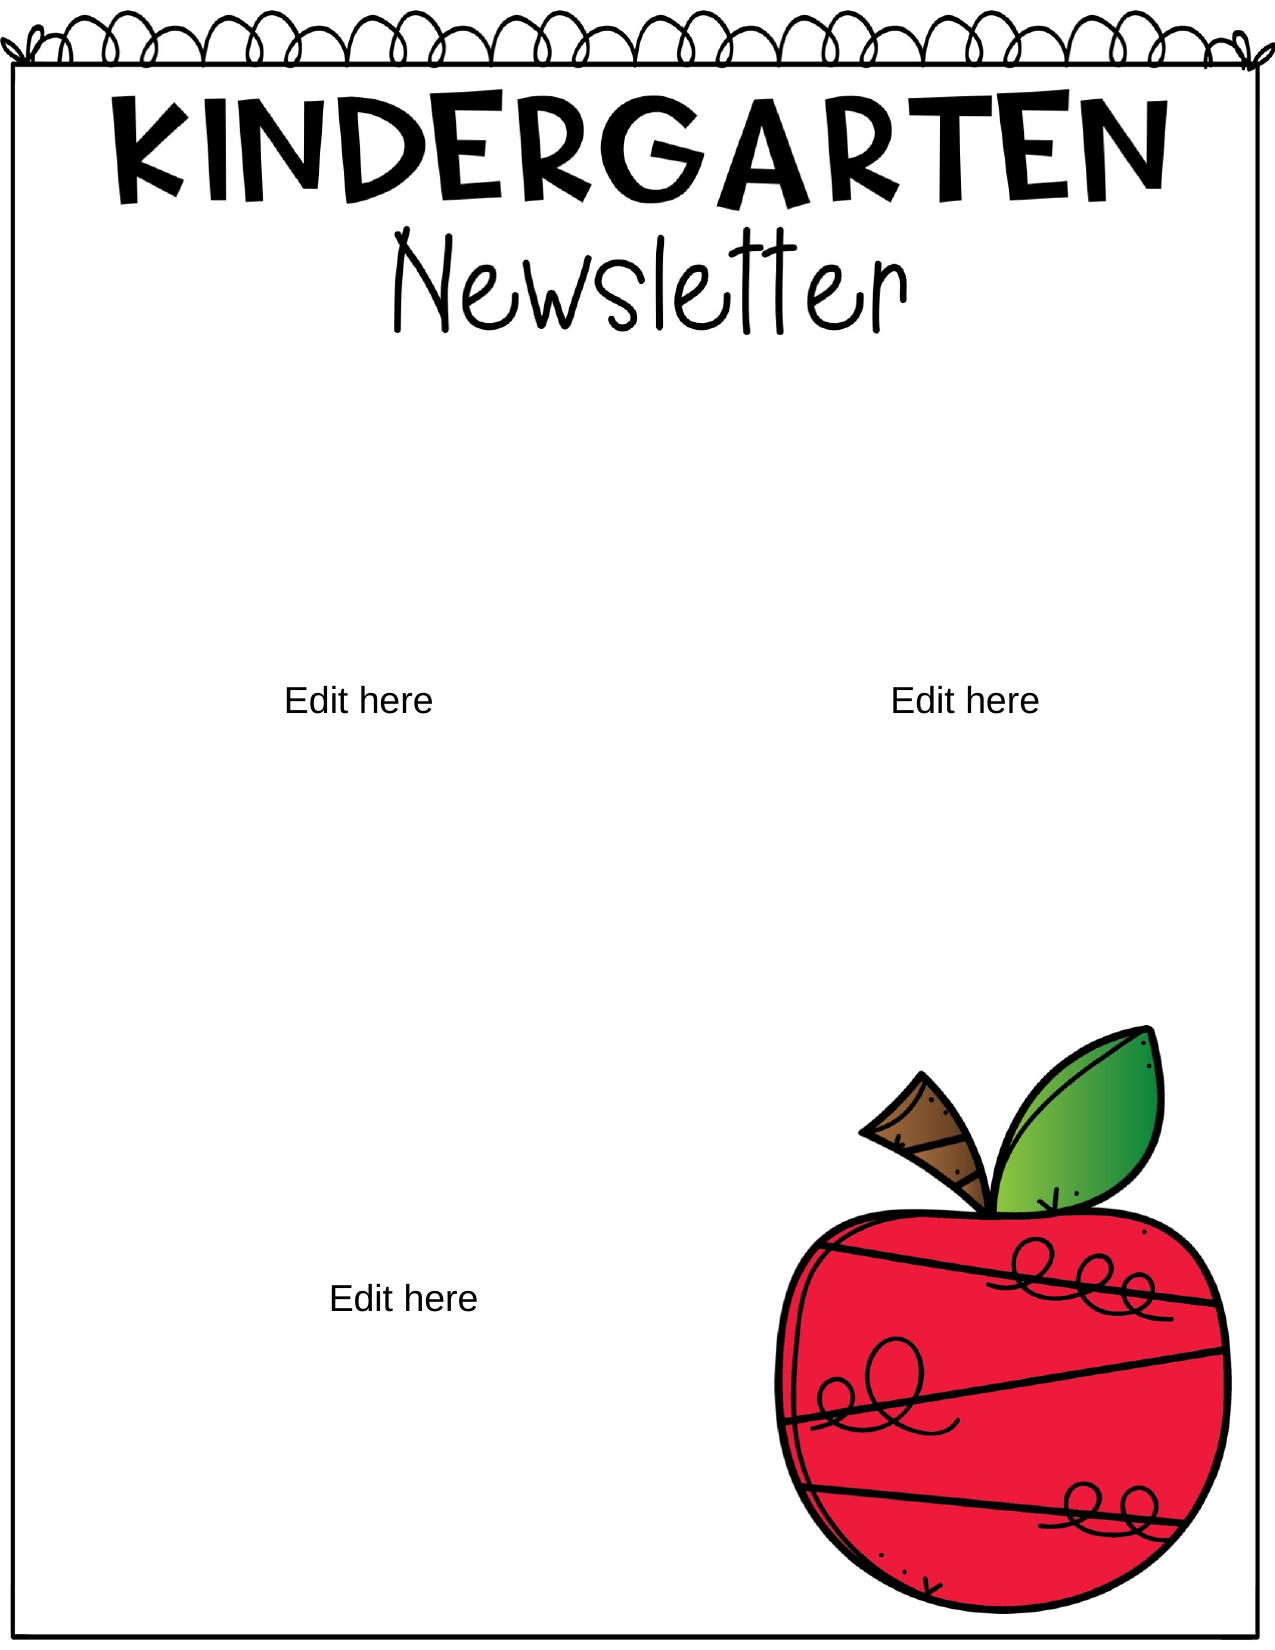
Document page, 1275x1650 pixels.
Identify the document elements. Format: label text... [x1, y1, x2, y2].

picture [0, 0, 1275, 1650]
text_box Edit here [76, 488, 642, 908]
text_box Edit here [76, 1086, 731, 1507]
text_box Edit here [730, 488, 1200, 908]
